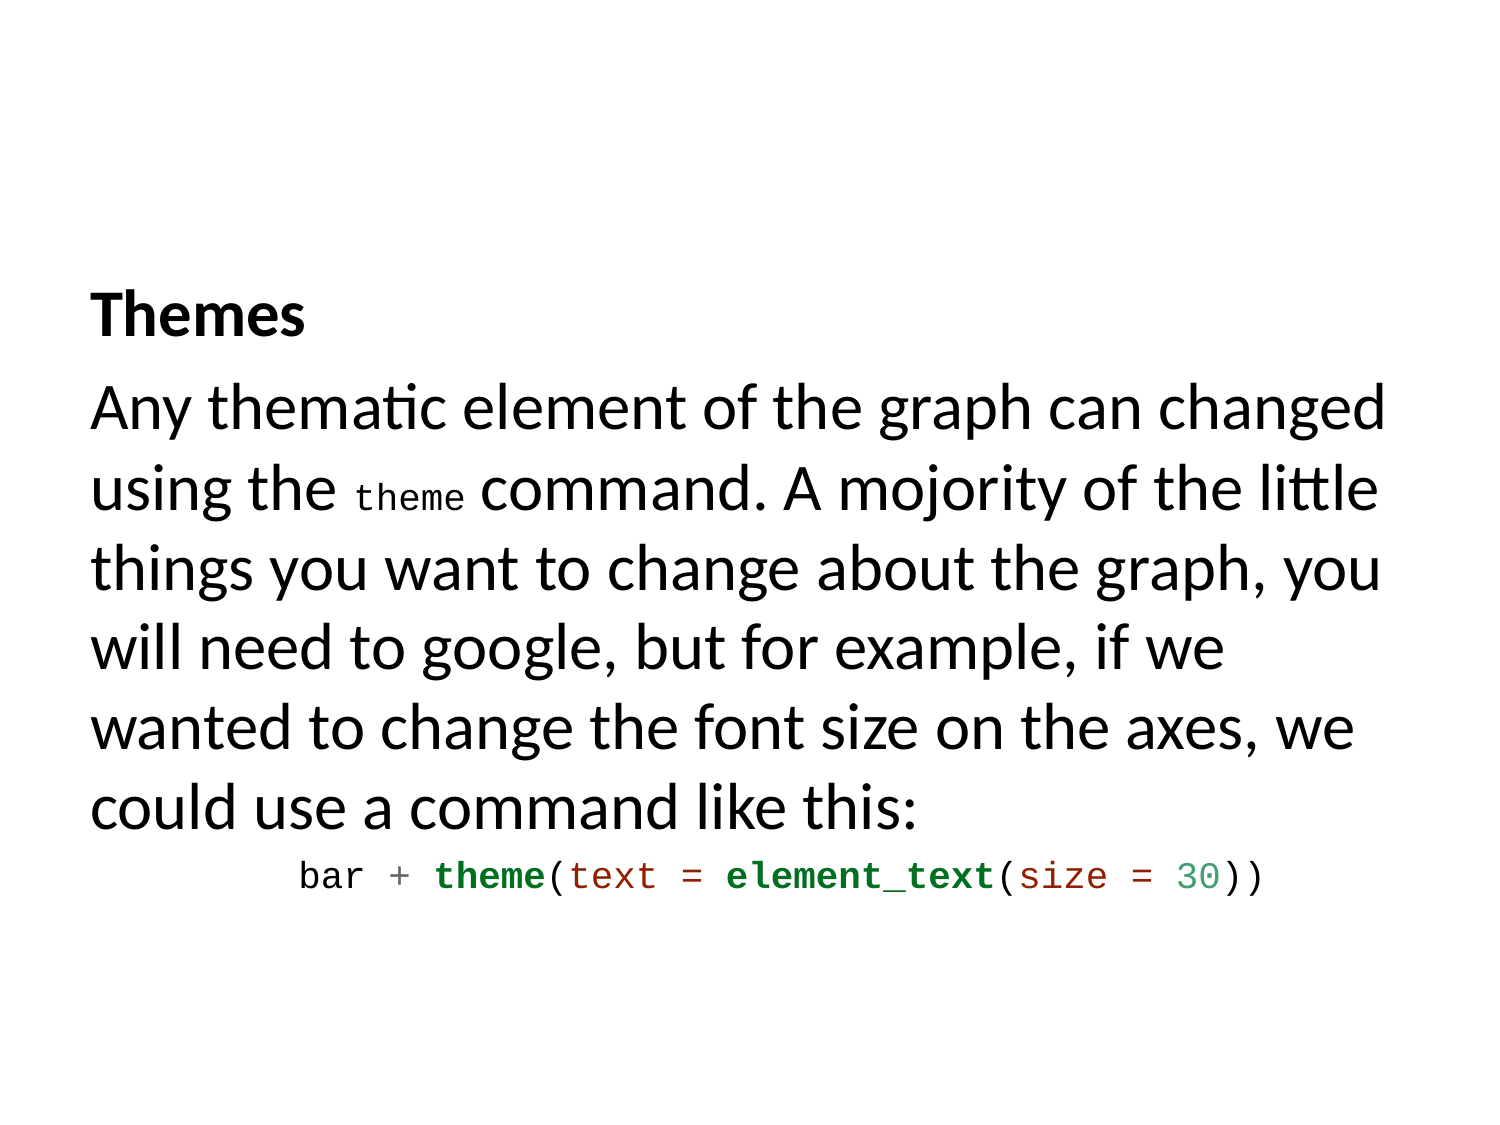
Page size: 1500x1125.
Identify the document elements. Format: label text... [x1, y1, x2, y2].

list Themes Any thematic element of the graph can changed using the theme command. A mojority of the little things you want to change about the graph, you will need to google, but for example, if we wanted to change the font size on the axes, we could use a command like this: bar + theme(text = element_text(size = 30)) [75, 262, 1425, 1005]
